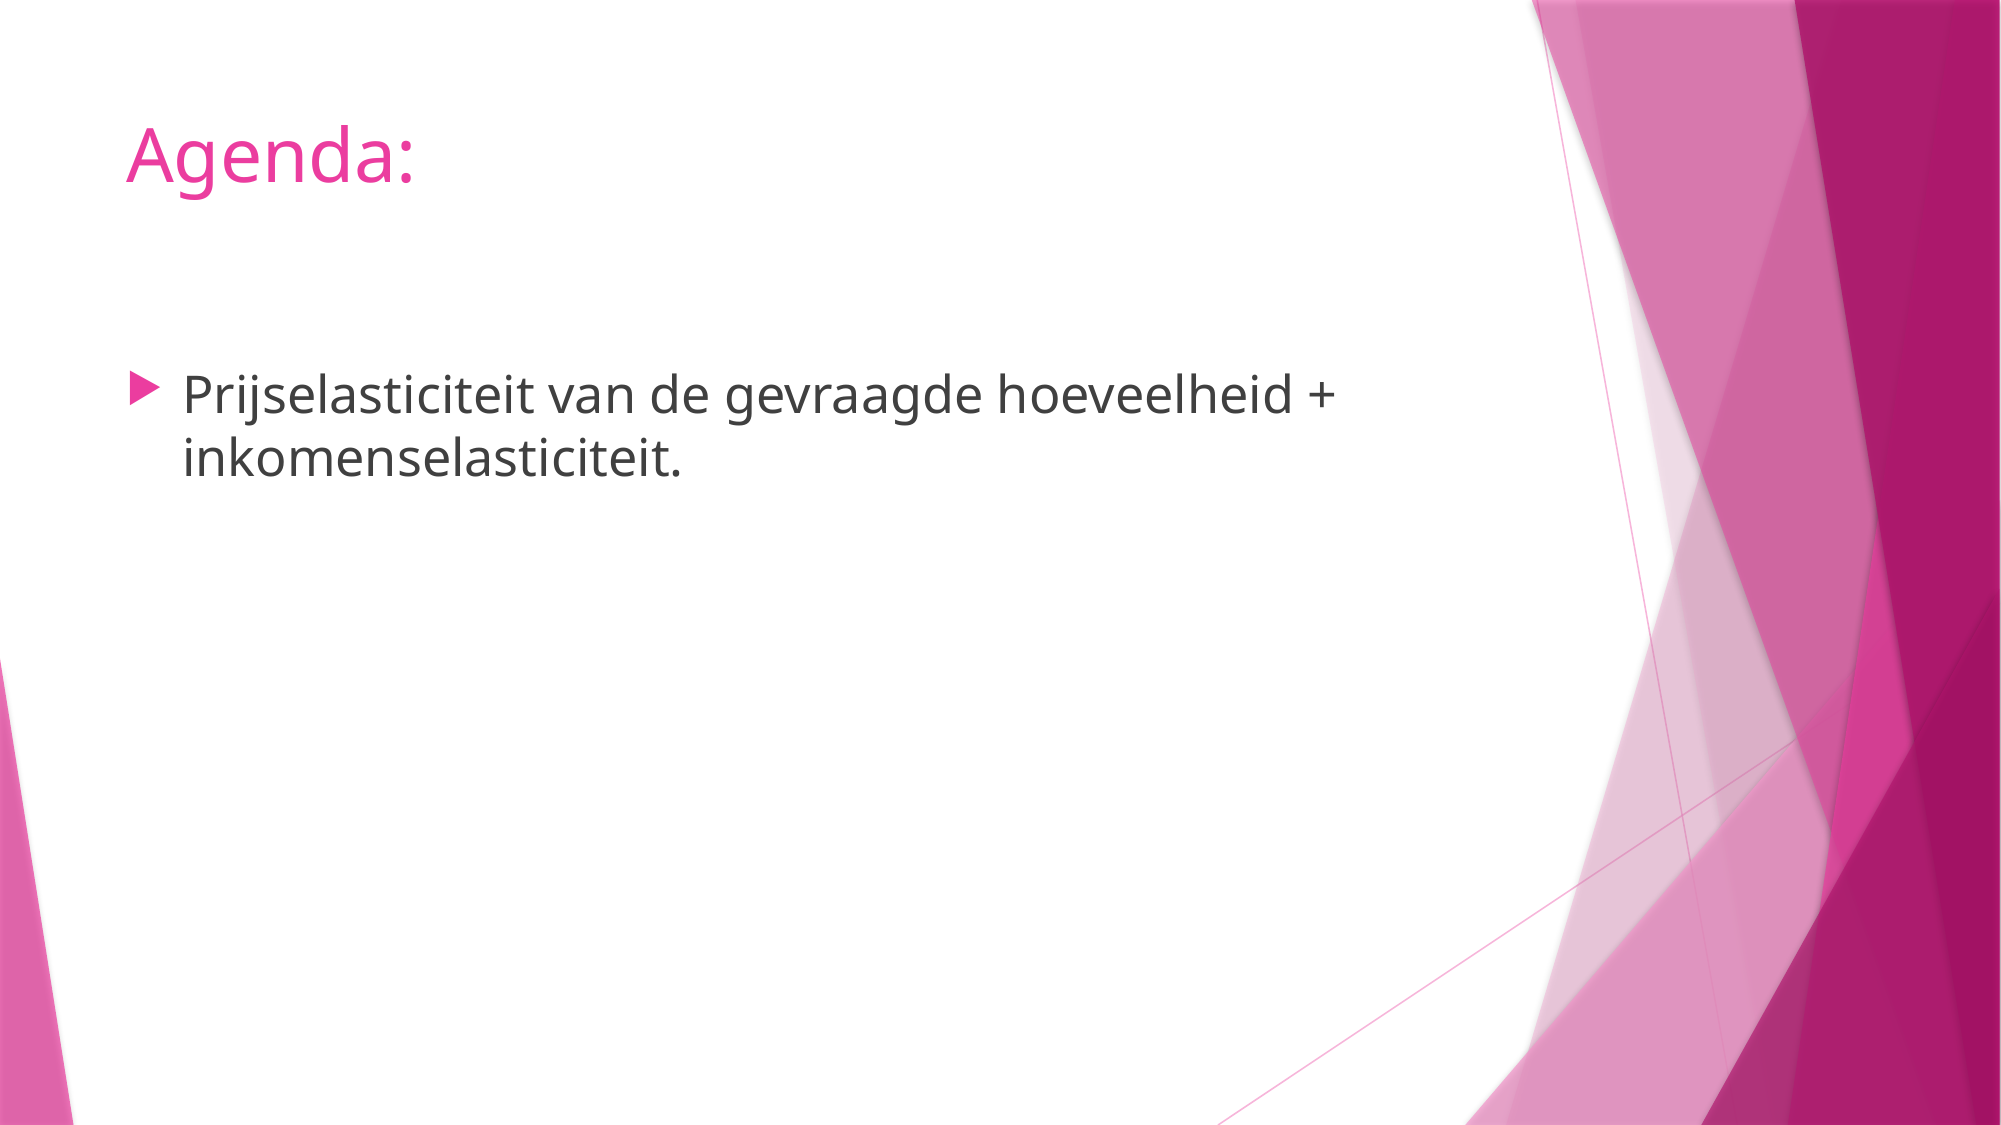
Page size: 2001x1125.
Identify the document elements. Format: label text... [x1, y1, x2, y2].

list Prijselasticiteit van de gevraagde hoeveelheid + inkomenselasticiteit. [111, 354, 1522, 992]
title Agenda: [111, 99, 1522, 317]
